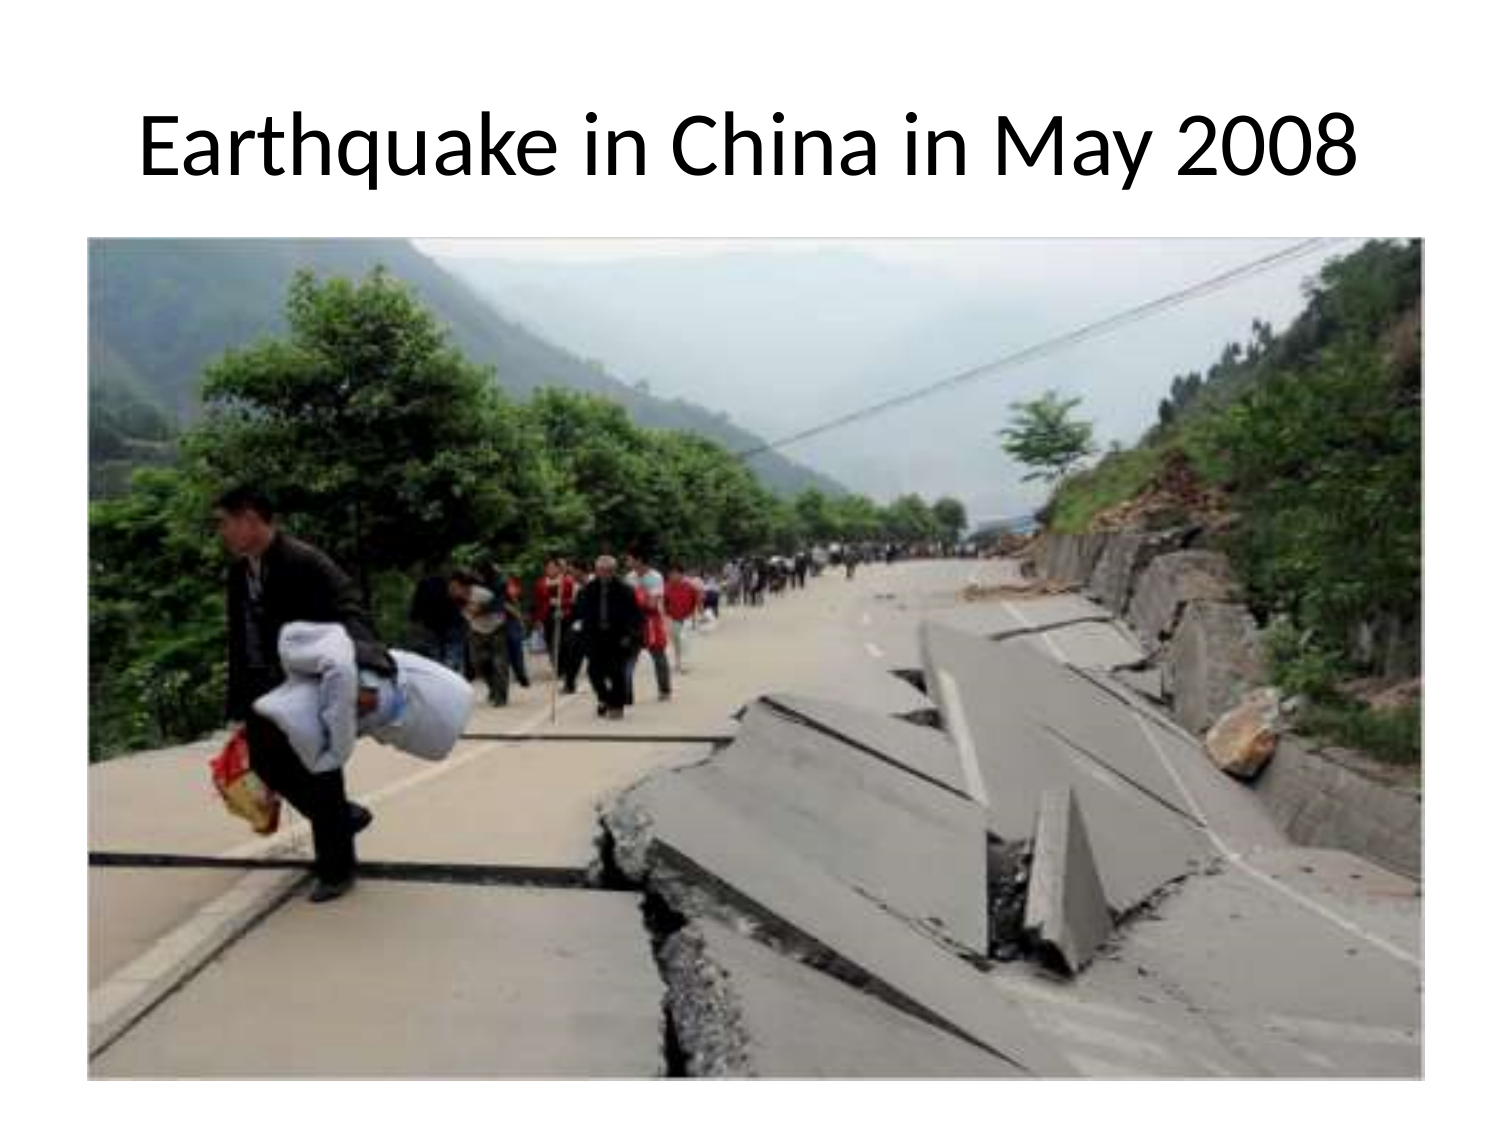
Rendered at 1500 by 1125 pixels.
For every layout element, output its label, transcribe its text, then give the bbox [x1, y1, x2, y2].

picture [87, 237, 1426, 1082]
title Earthquake in China in May 2008 [75, 45, 1425, 233]
